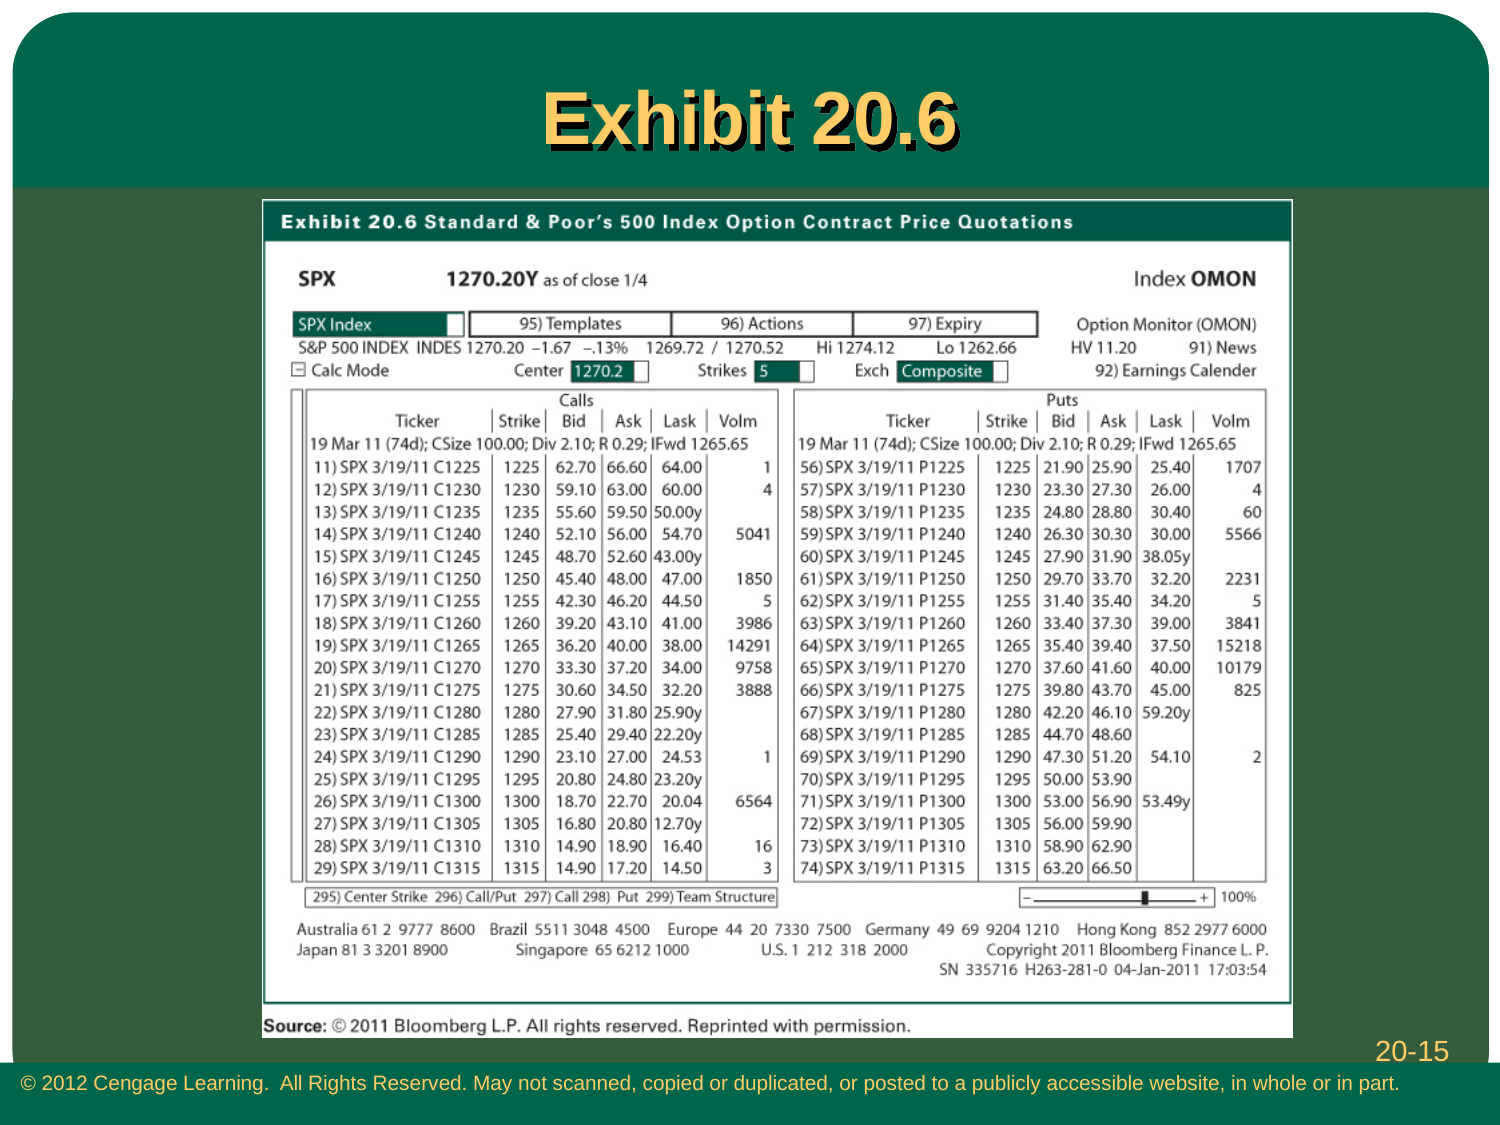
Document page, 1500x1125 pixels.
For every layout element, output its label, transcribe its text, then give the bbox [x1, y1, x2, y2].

slide_number 20-15 [1325, 1025, 1500, 1088]
footer © 2012 Cengage Learning. All Rights Reserved. May not scanned, copied or duplicated, or posted to a publicly accessible website, in whole or in part. [0, 1062, 1500, 1125]
picture [262, 199, 1293, 1038]
title Exhibit 20.6 [75, 37, 1425, 193]
